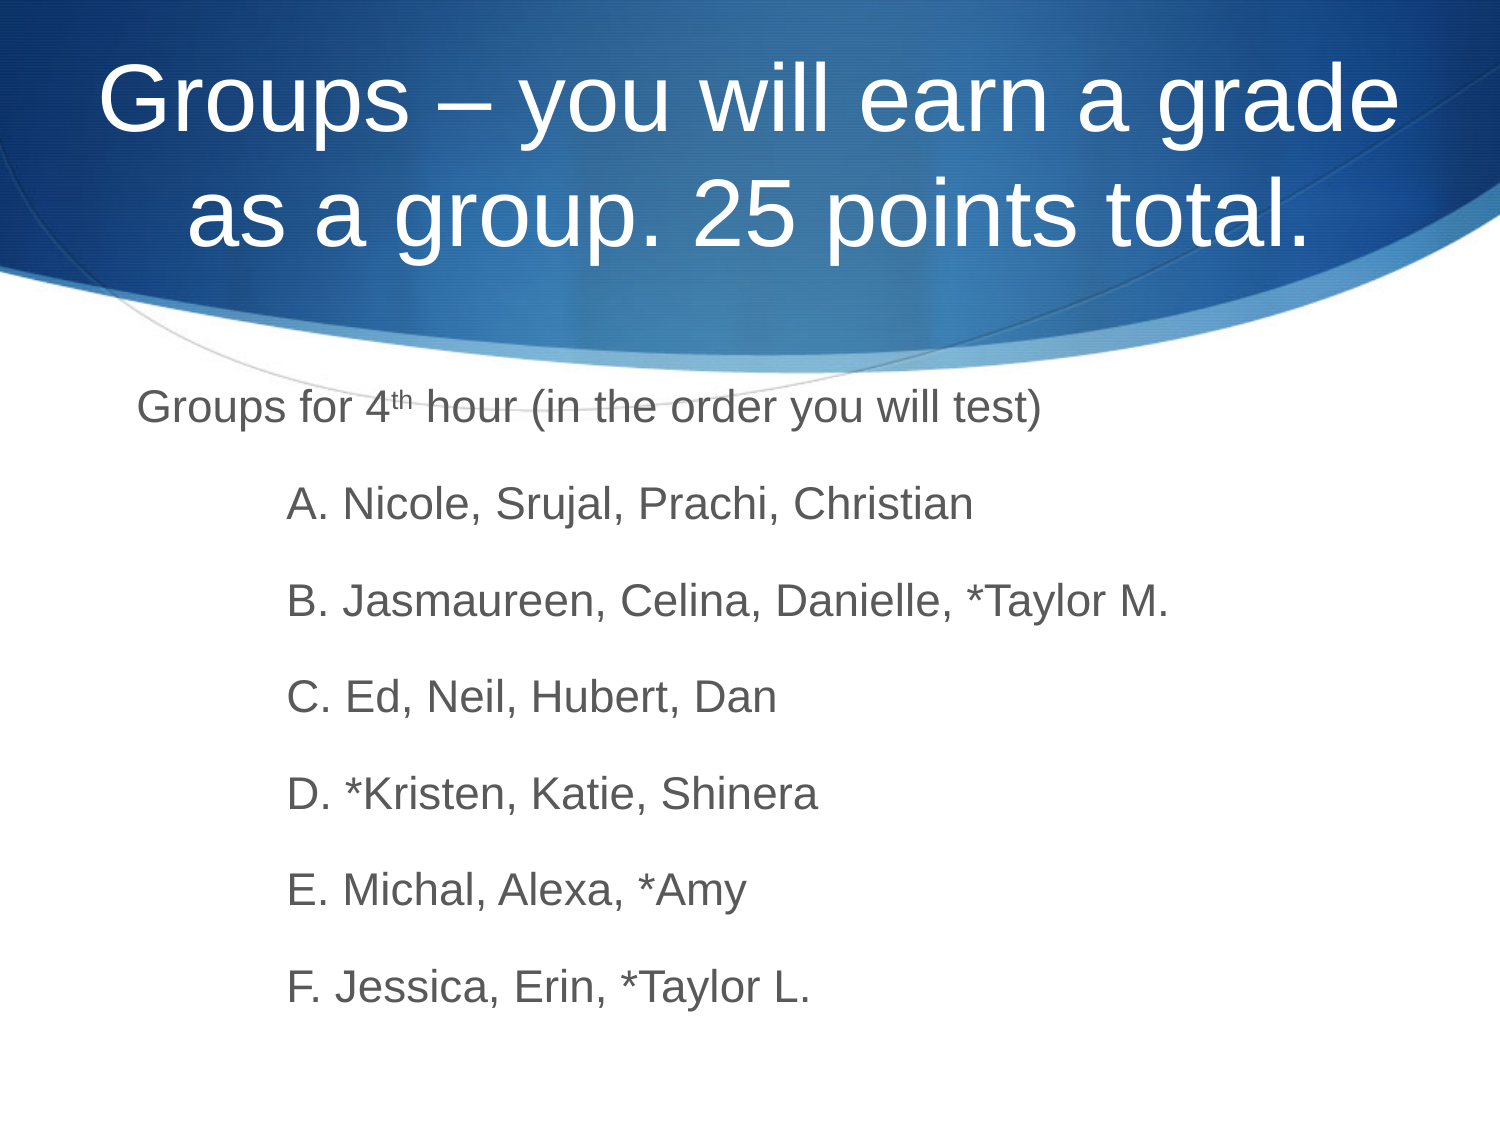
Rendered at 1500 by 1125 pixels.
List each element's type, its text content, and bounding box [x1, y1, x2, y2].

picture [0, 0, 1500, 1125]
list Groups for 4th hour (in the order you will test) A. Nicole, Srujal, Prachi, Christian B. Jasmaureen, Celina, Danielle, *Taylor M. C. Ed, Neil, Hubert, Dan D. *Kristen, Katie, Shinera E. Michal, Alexa, *Amy F. Jessica, Erin, *Taylor L. [121, 369, 1379, 1053]
title Groups – you will earn a grade as a group. 25 points total. [75, 56, 1425, 245]
